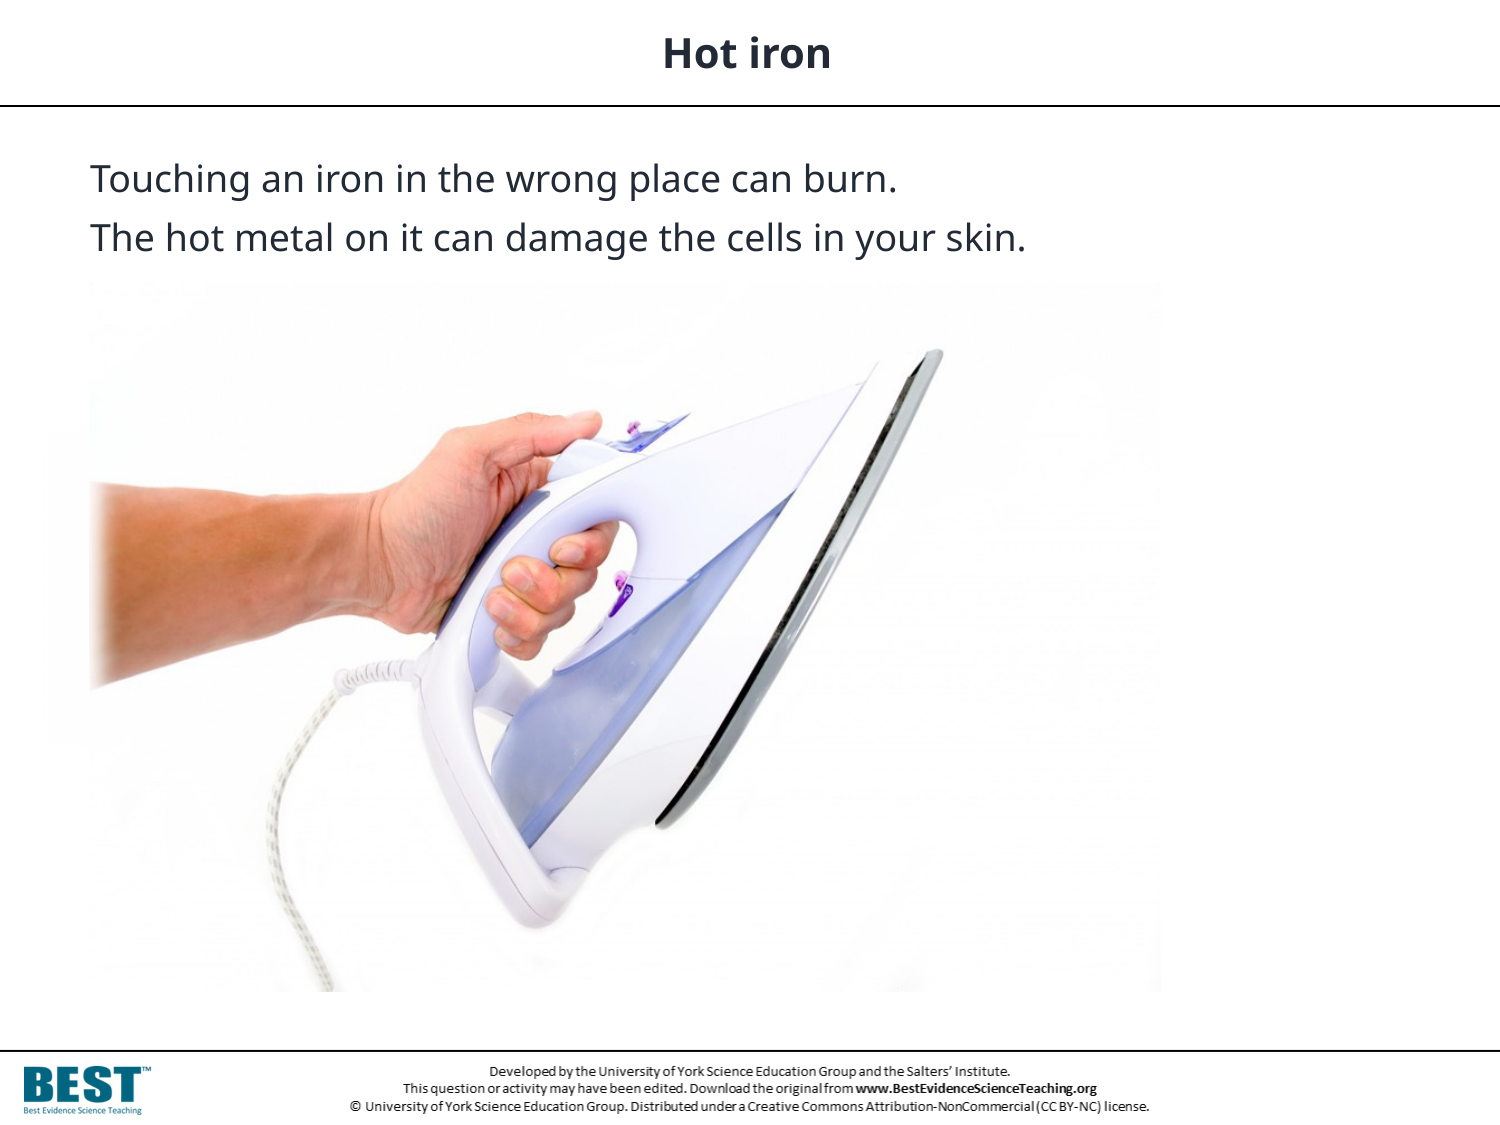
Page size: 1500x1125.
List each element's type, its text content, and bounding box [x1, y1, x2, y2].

picture [0, 105, 1500, 1125]
text_box Hot iron [23, 4, 1471, 99]
